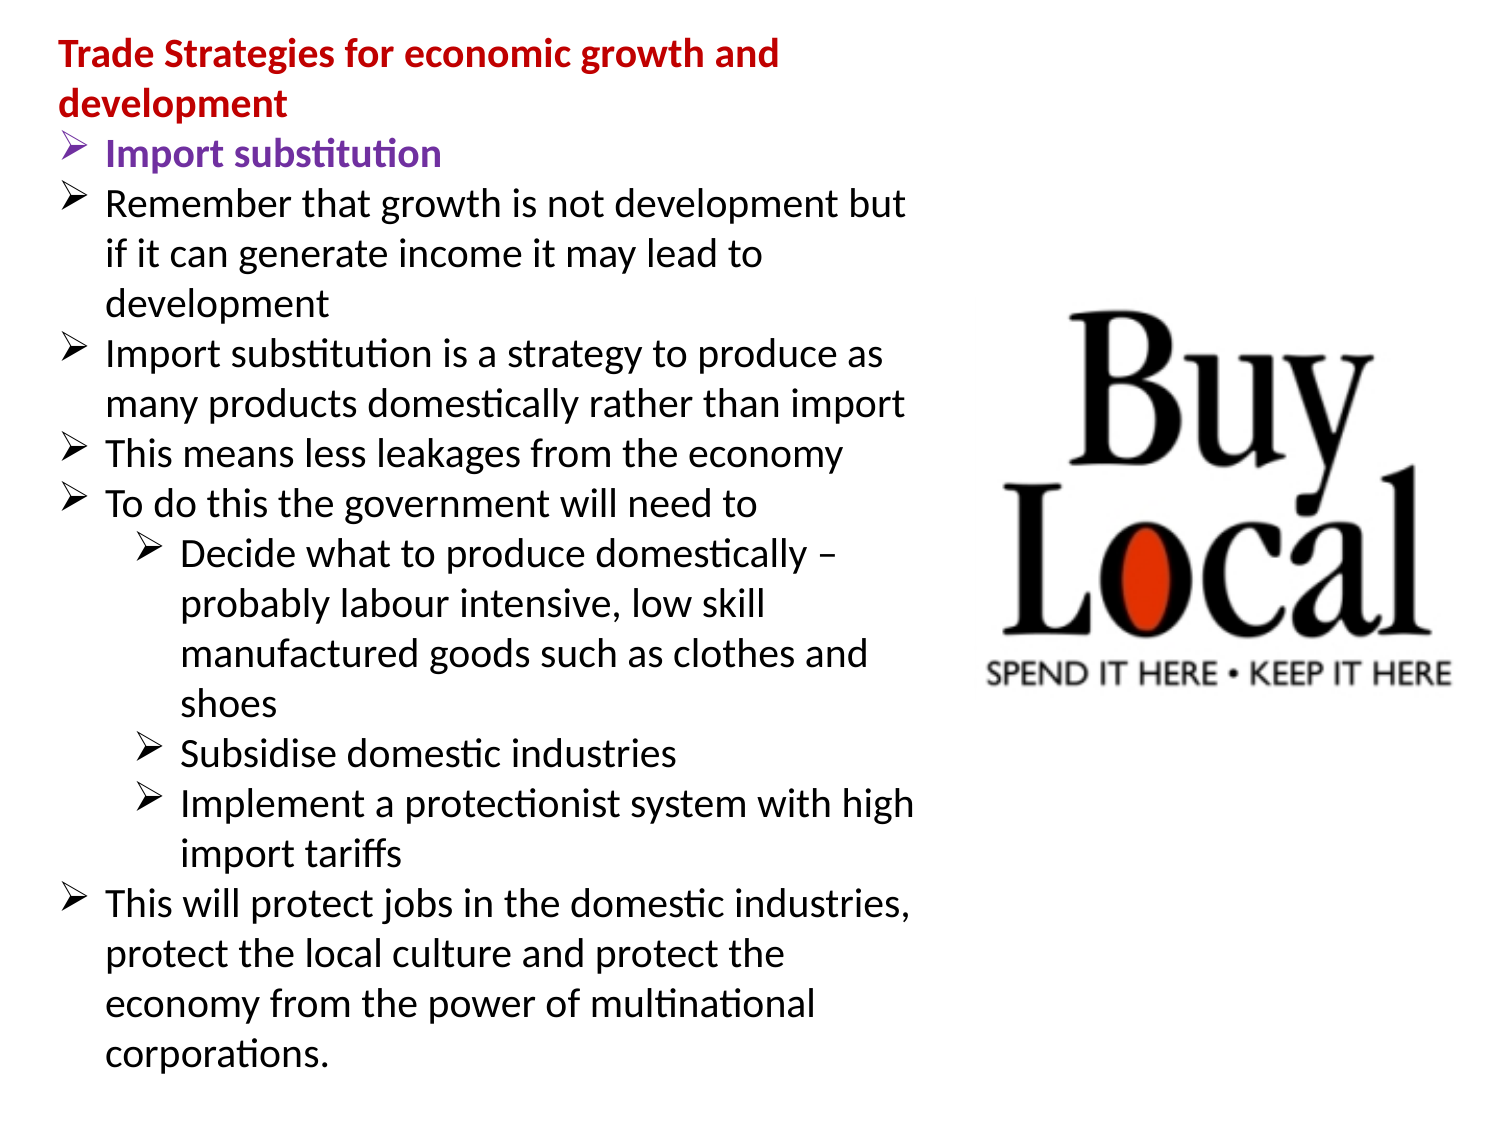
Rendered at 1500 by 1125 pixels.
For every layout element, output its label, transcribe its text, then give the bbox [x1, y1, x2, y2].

text_box Trade Strategies for economic growth and development Import substitution Remember that growth is not development but if it can generate income it may lead to development Import substitution is a strategy to produce as many products domestically rather than import This means less leakages from the economy To do this the government will need to Decide what to produce domestically – probably labour intensive, low skill manufactured goods such as clothes and shoes Subsidise domestic industries Implement a protectionist system with high import tariffs This will protect jobs in the domestic industries, protect the local culture and protect the economy from the power of multinational corporations. [43, 18, 952, 1125]
picture [973, 297, 1466, 701]
